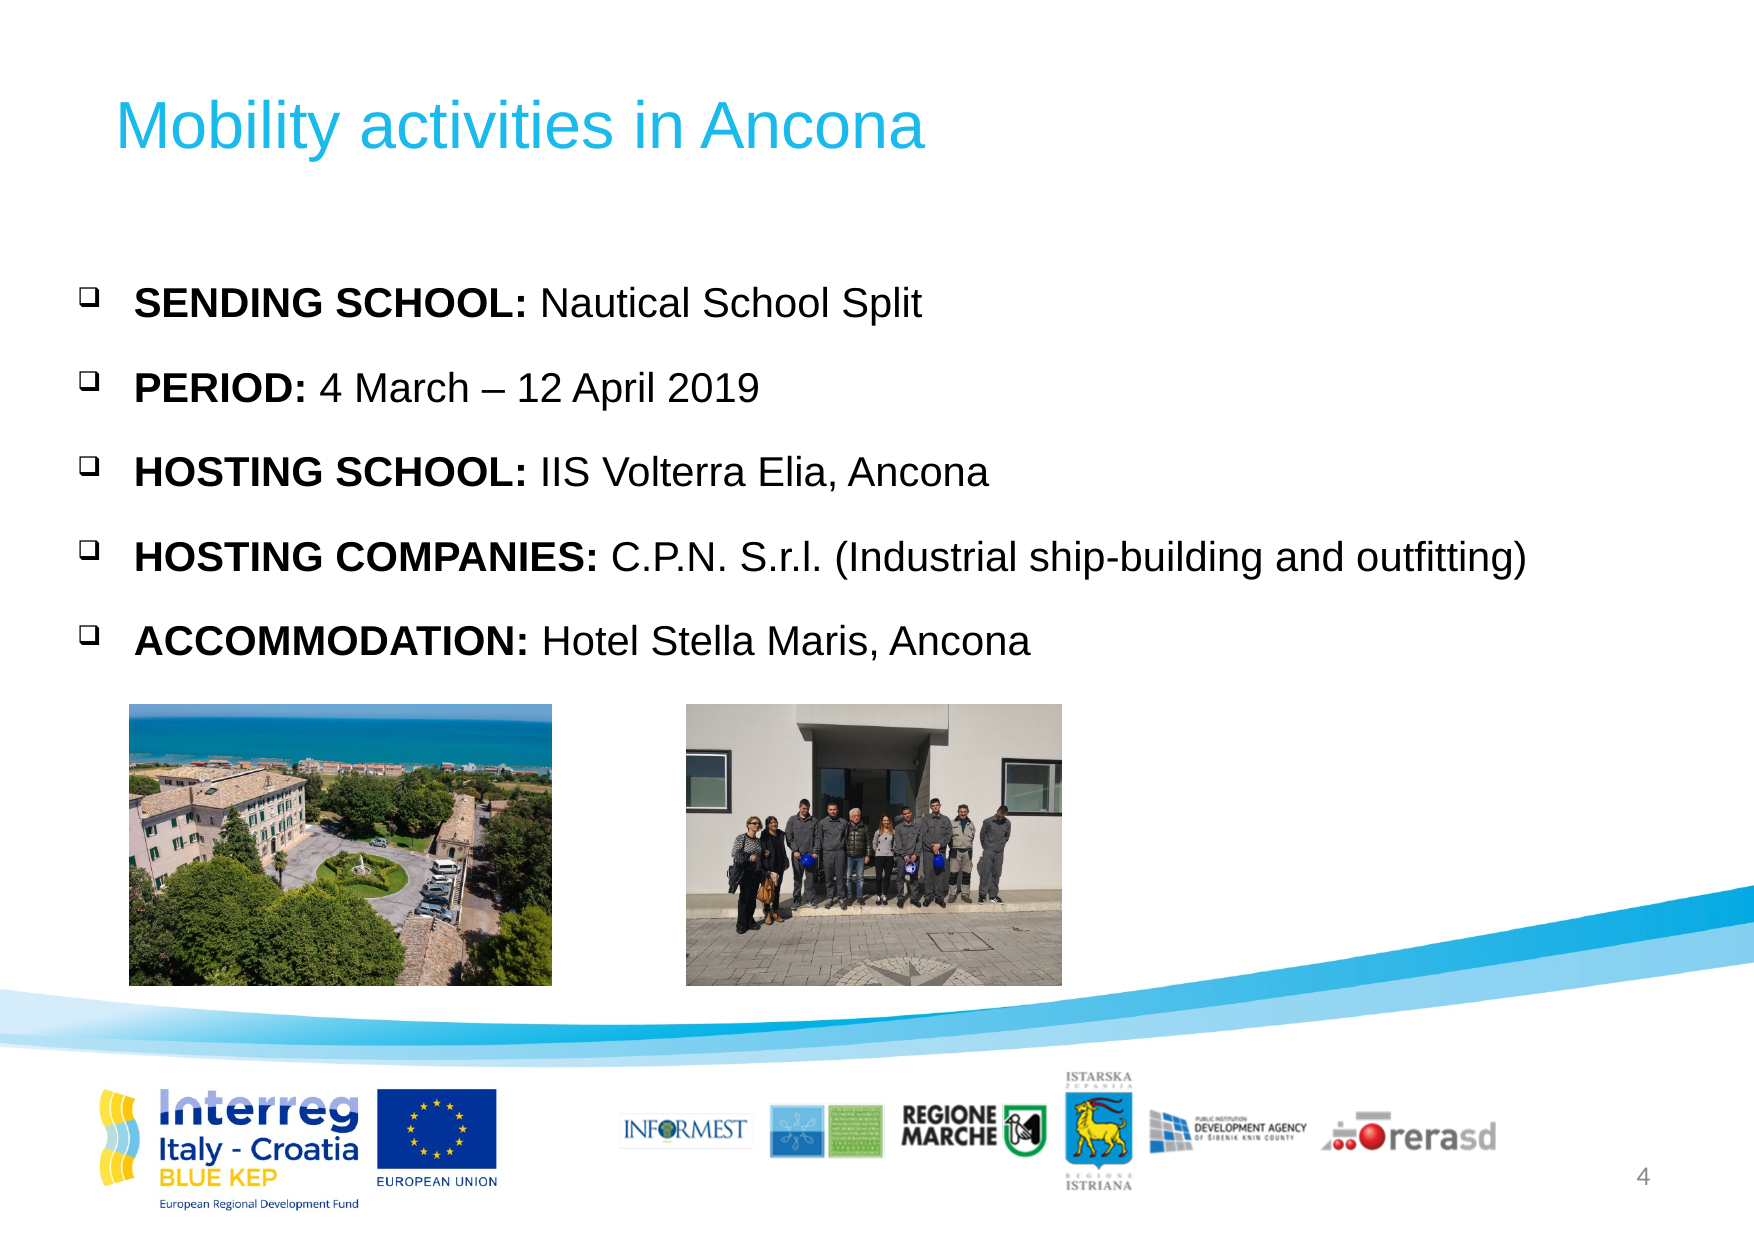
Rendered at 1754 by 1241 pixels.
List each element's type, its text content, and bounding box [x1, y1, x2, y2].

picture [0, 0, 1754, 1241]
text_box SENDING SCHOOL: Nautical School Split PERIOD: 4 March – 12 April 2019 HOSTING SCHOOL: IIS Volterra Elia, Ancona HOSTING COMPANIES: C.P.N. S.r.l. (Industrial ship-building and outfitting) ACCOMMODATION: Hotel Stella Maris, Ancona [62, 211, 1625, 672]
text_box Mobility activities in Ancona [98, 72, 1650, 170]
slide_number 4 [1607, 1141, 1666, 1208]
